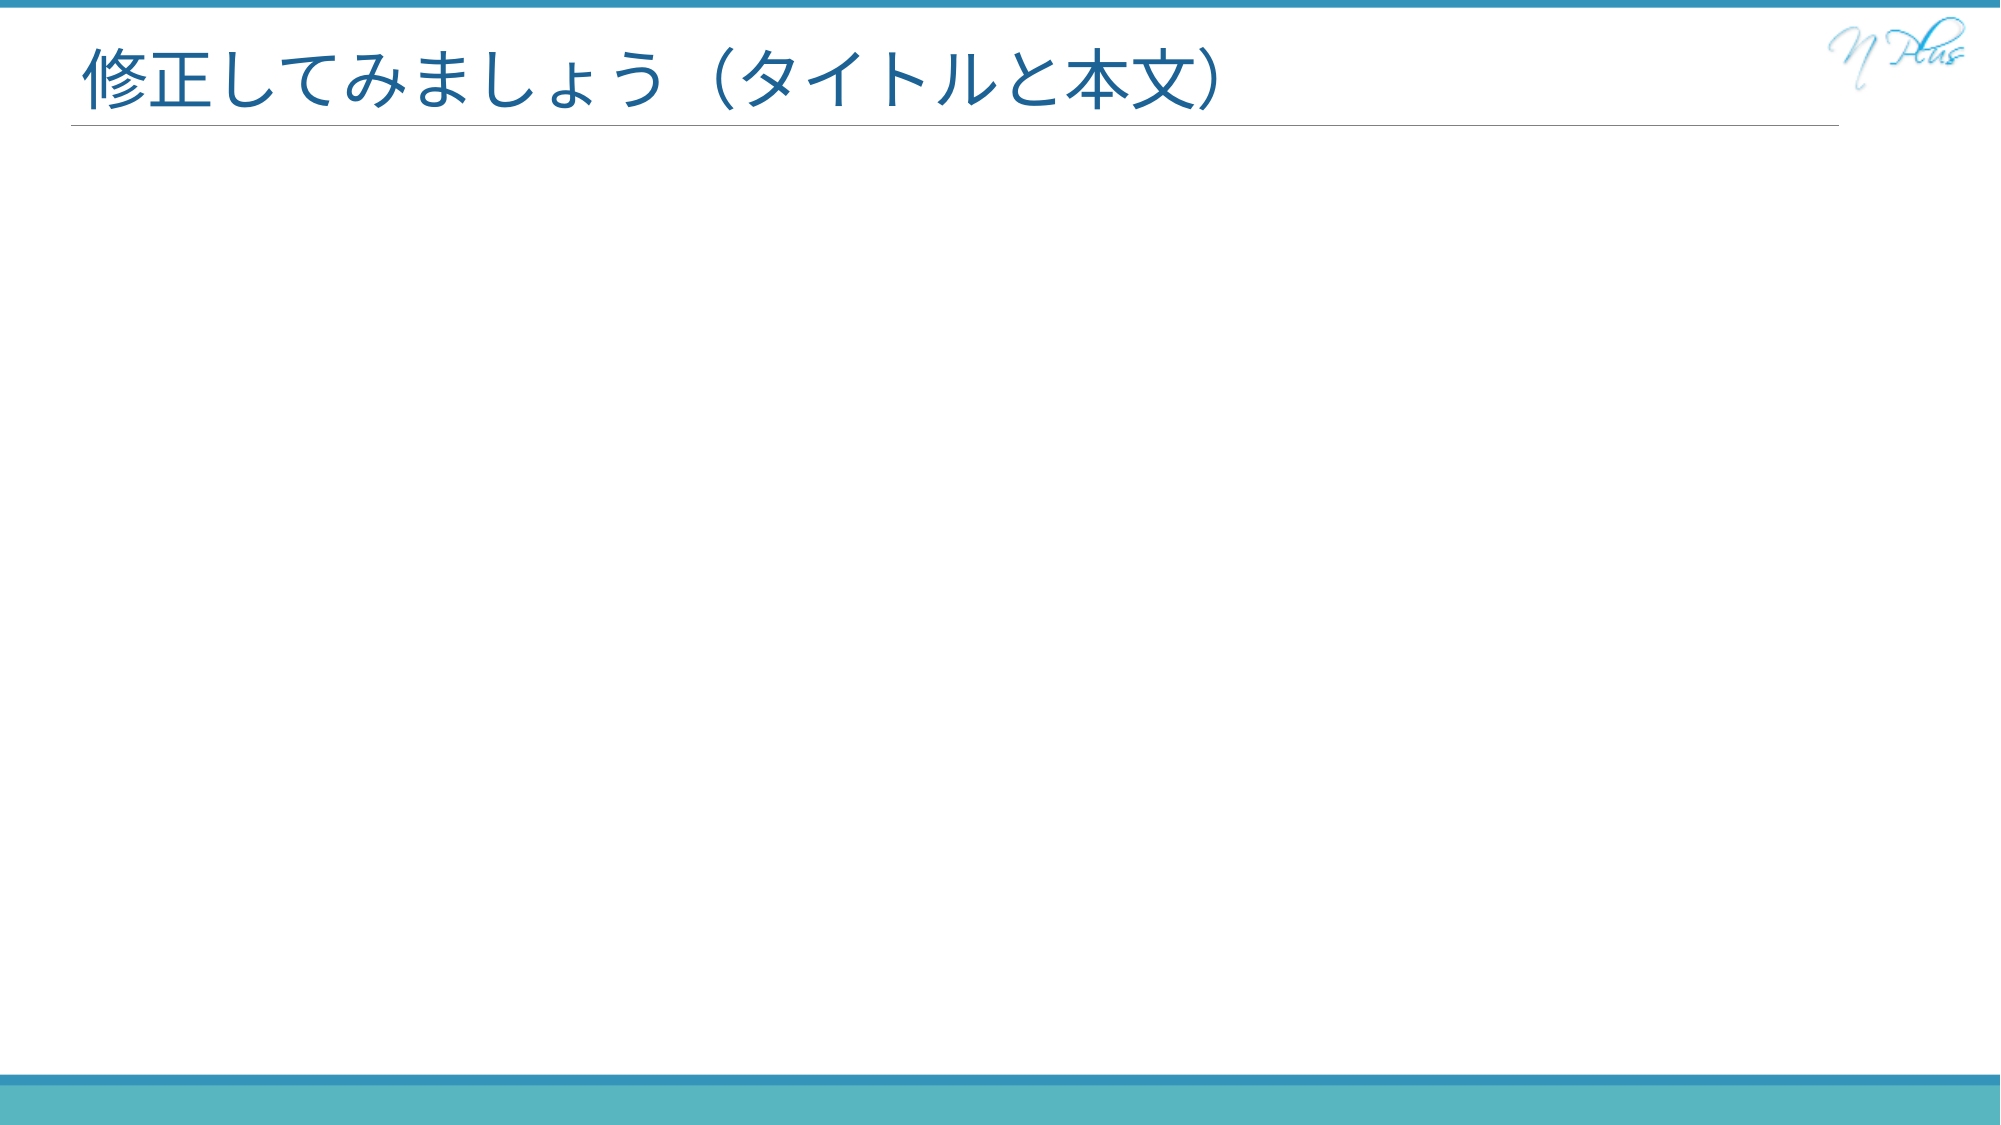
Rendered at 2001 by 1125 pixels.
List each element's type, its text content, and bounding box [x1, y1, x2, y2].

title 修正してみましょう（タイトルと本文） [66, 47, 1830, 126]
picture [1815, 8, 1980, 112]
